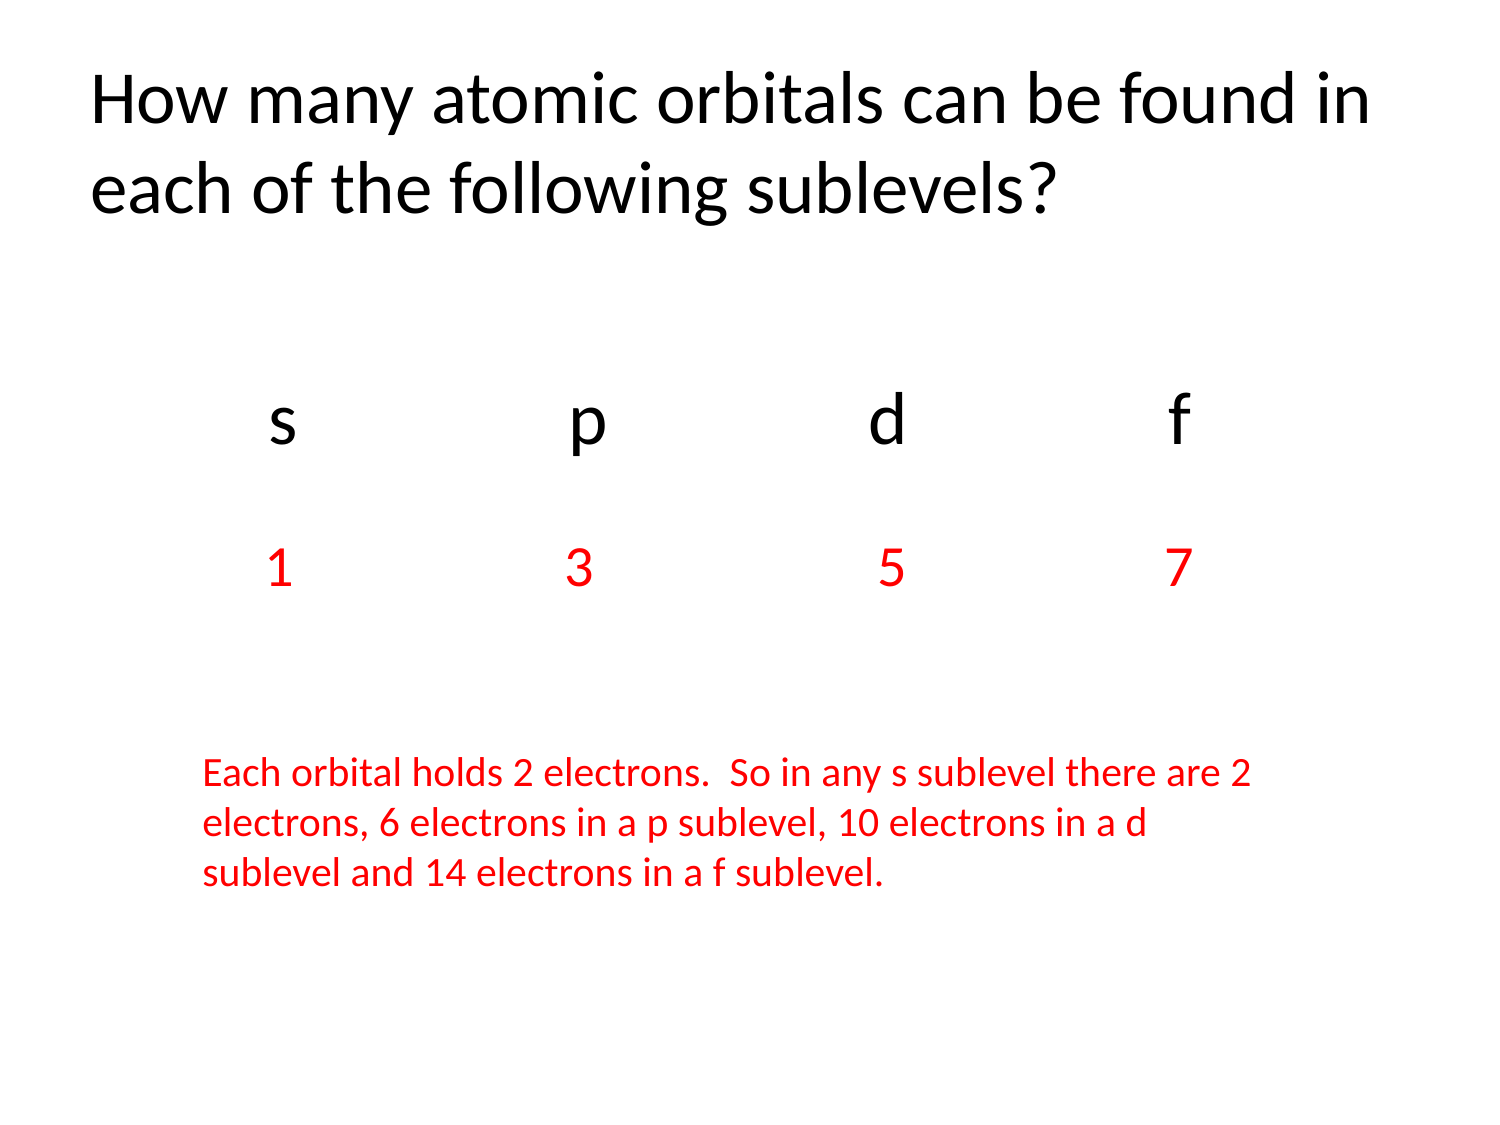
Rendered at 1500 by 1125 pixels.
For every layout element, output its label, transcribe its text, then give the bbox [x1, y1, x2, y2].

text_box s p d f [254, 362, 1207, 468]
text_box Each orbital holds 2 electrons. So in any s sublevel there are 2 electrons, 6 electrons in a p sublevel, 10 electrons in a d sublevel and 14 electrons in a f sublevel. [187, 737, 1300, 903]
text_box 1 3 5 7 [249, 520, 1237, 606]
title How many atomic orbitals can be found in each of the following sublevels? [75, 45, 1425, 233]
